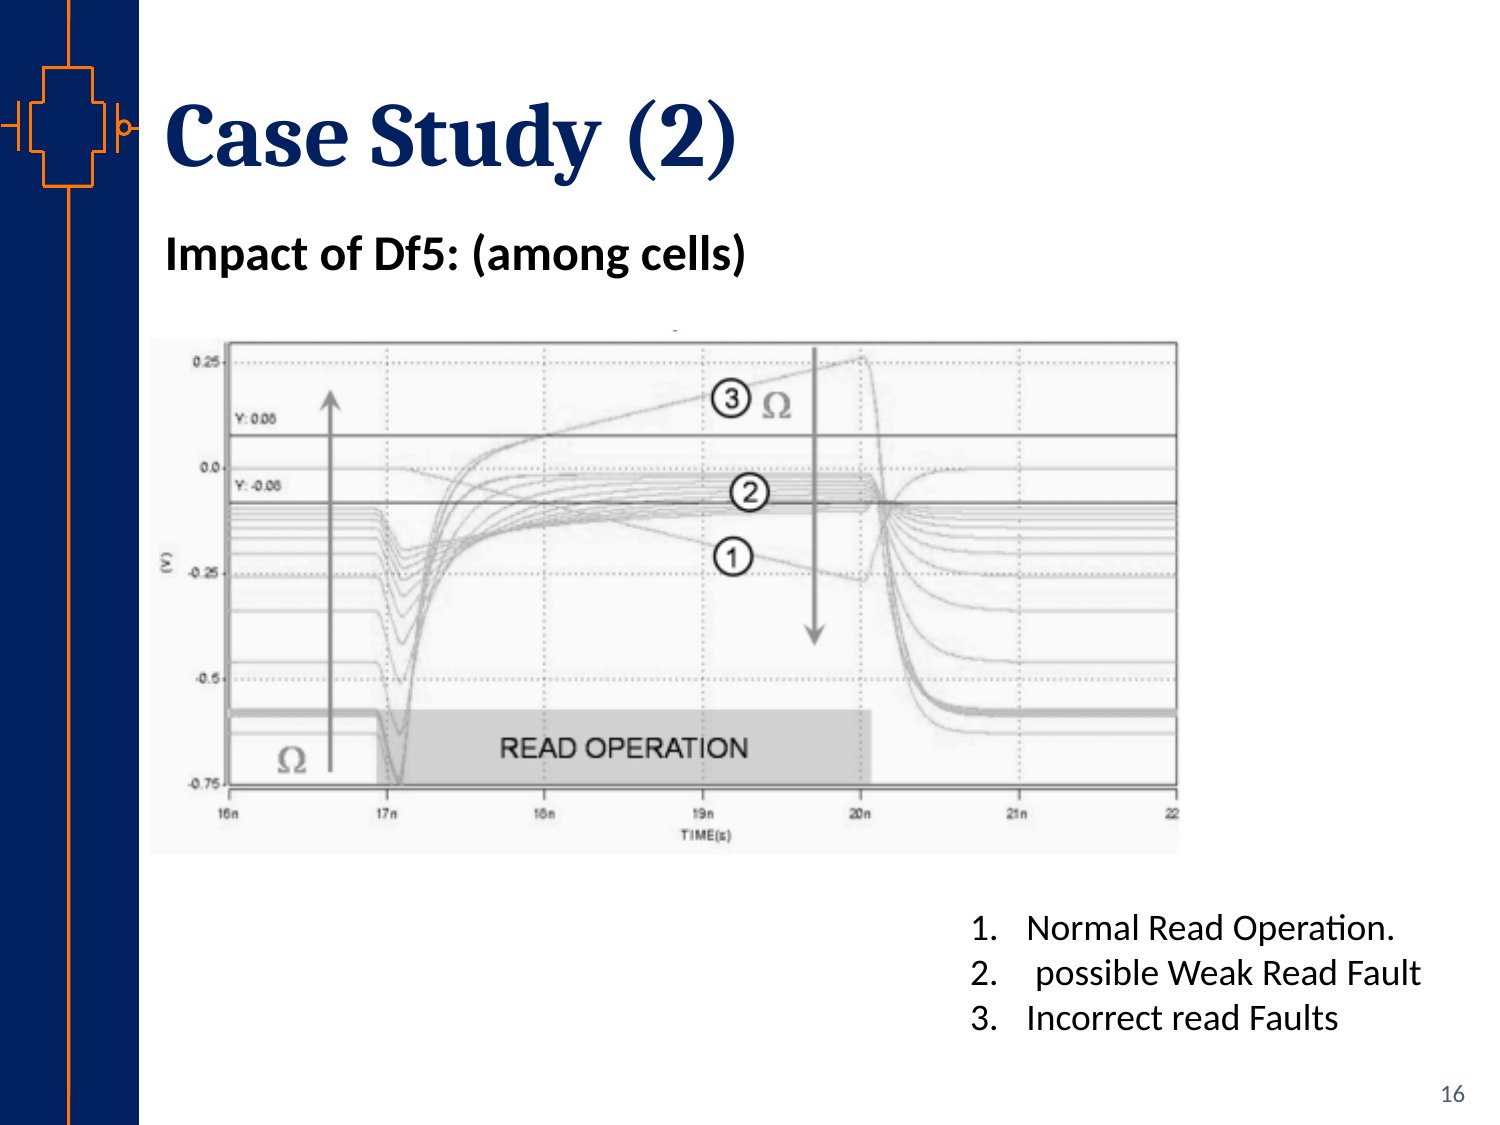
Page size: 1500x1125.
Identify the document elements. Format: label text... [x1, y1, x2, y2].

picture [149, 330, 1206, 855]
title Case Study (2) [150, 35, 1338, 193]
text_box Impact of Df5: (among cells) [149, 213, 1500, 349]
text_box Normal Read Operation. possible Weak Read Fault Incorrect read Faults [955, 895, 1457, 1046]
slide_number 16 [1425, 1062, 1488, 1123]
